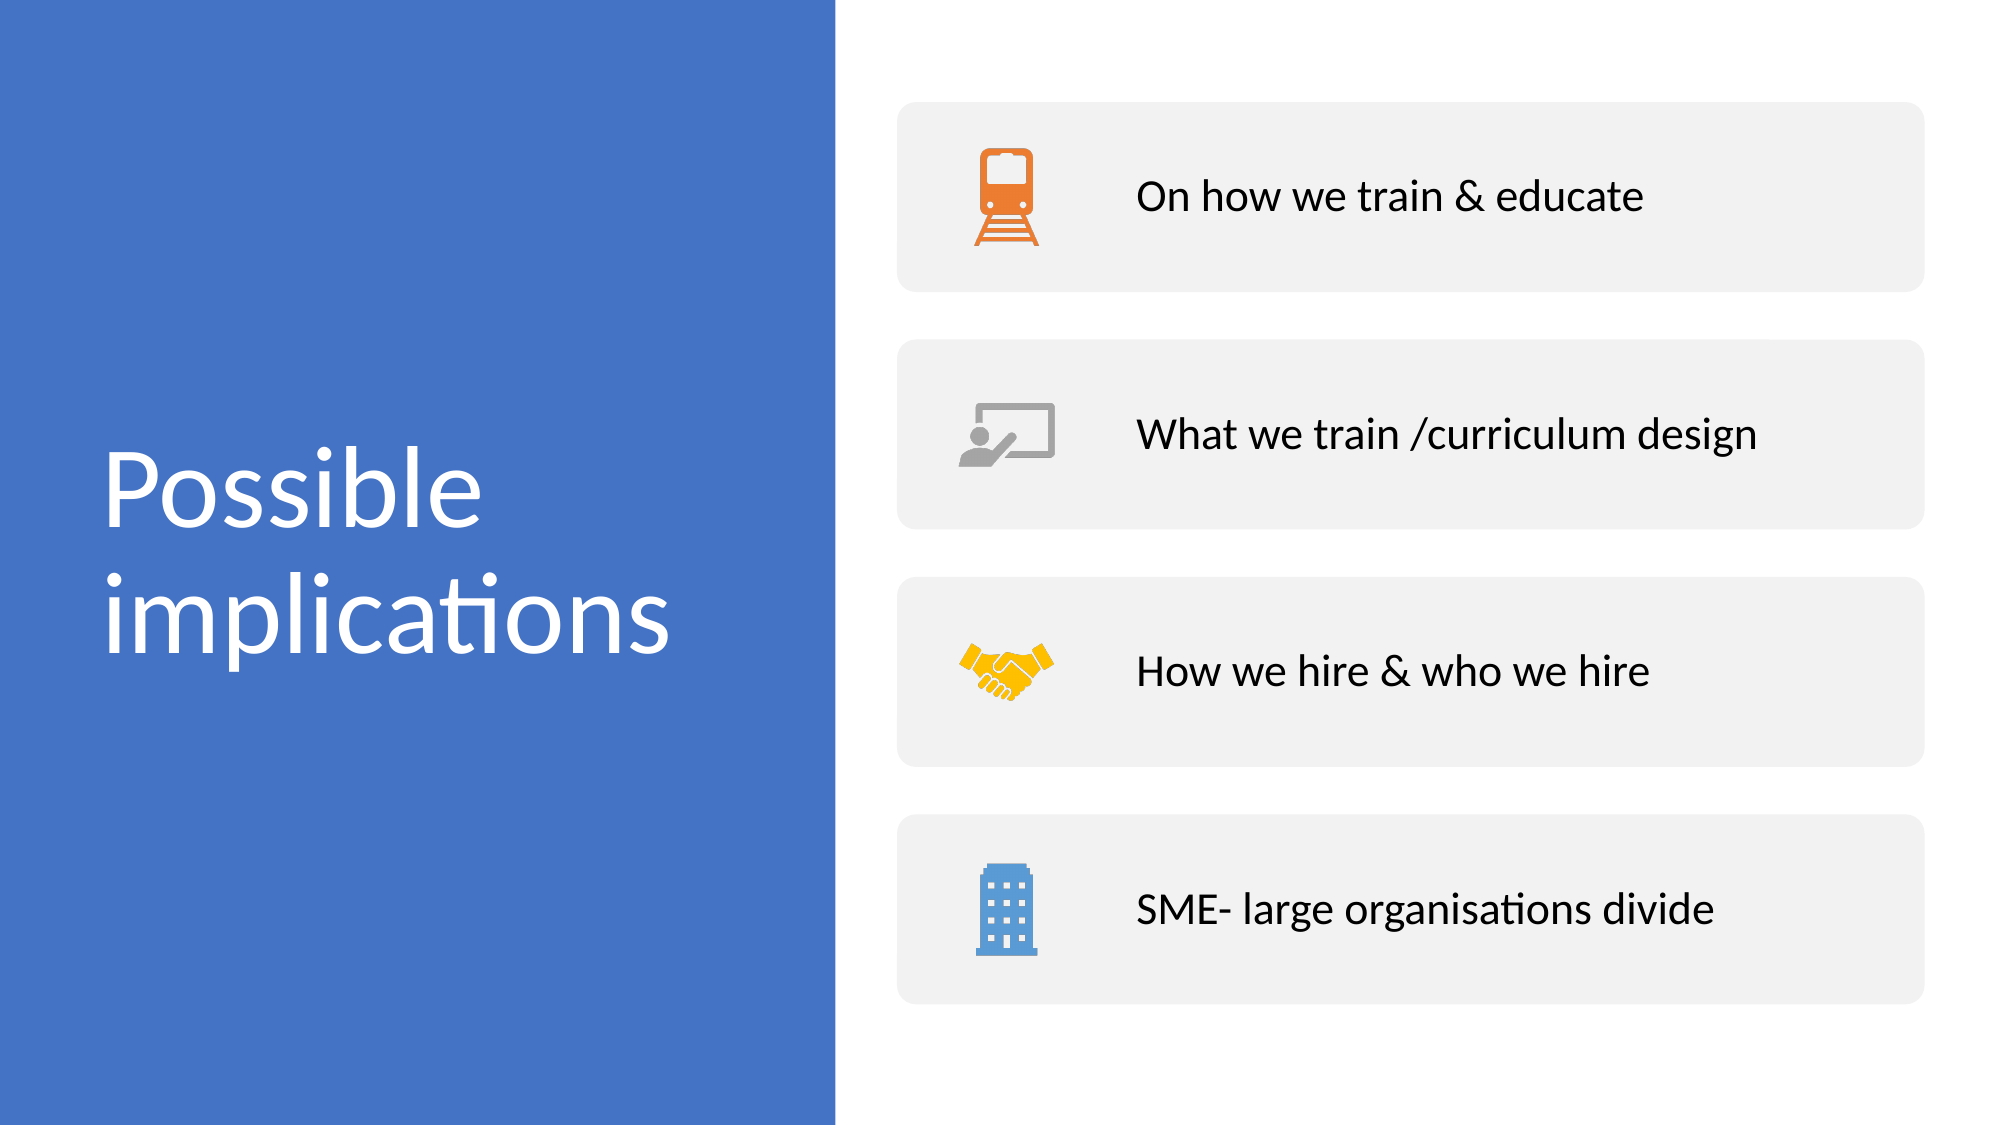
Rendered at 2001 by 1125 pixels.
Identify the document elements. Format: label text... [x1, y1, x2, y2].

title Possible implications [86, 101, 711, 1005]
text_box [896, 101, 1925, 1005]
text_box [0, 0, 836, 1125]
